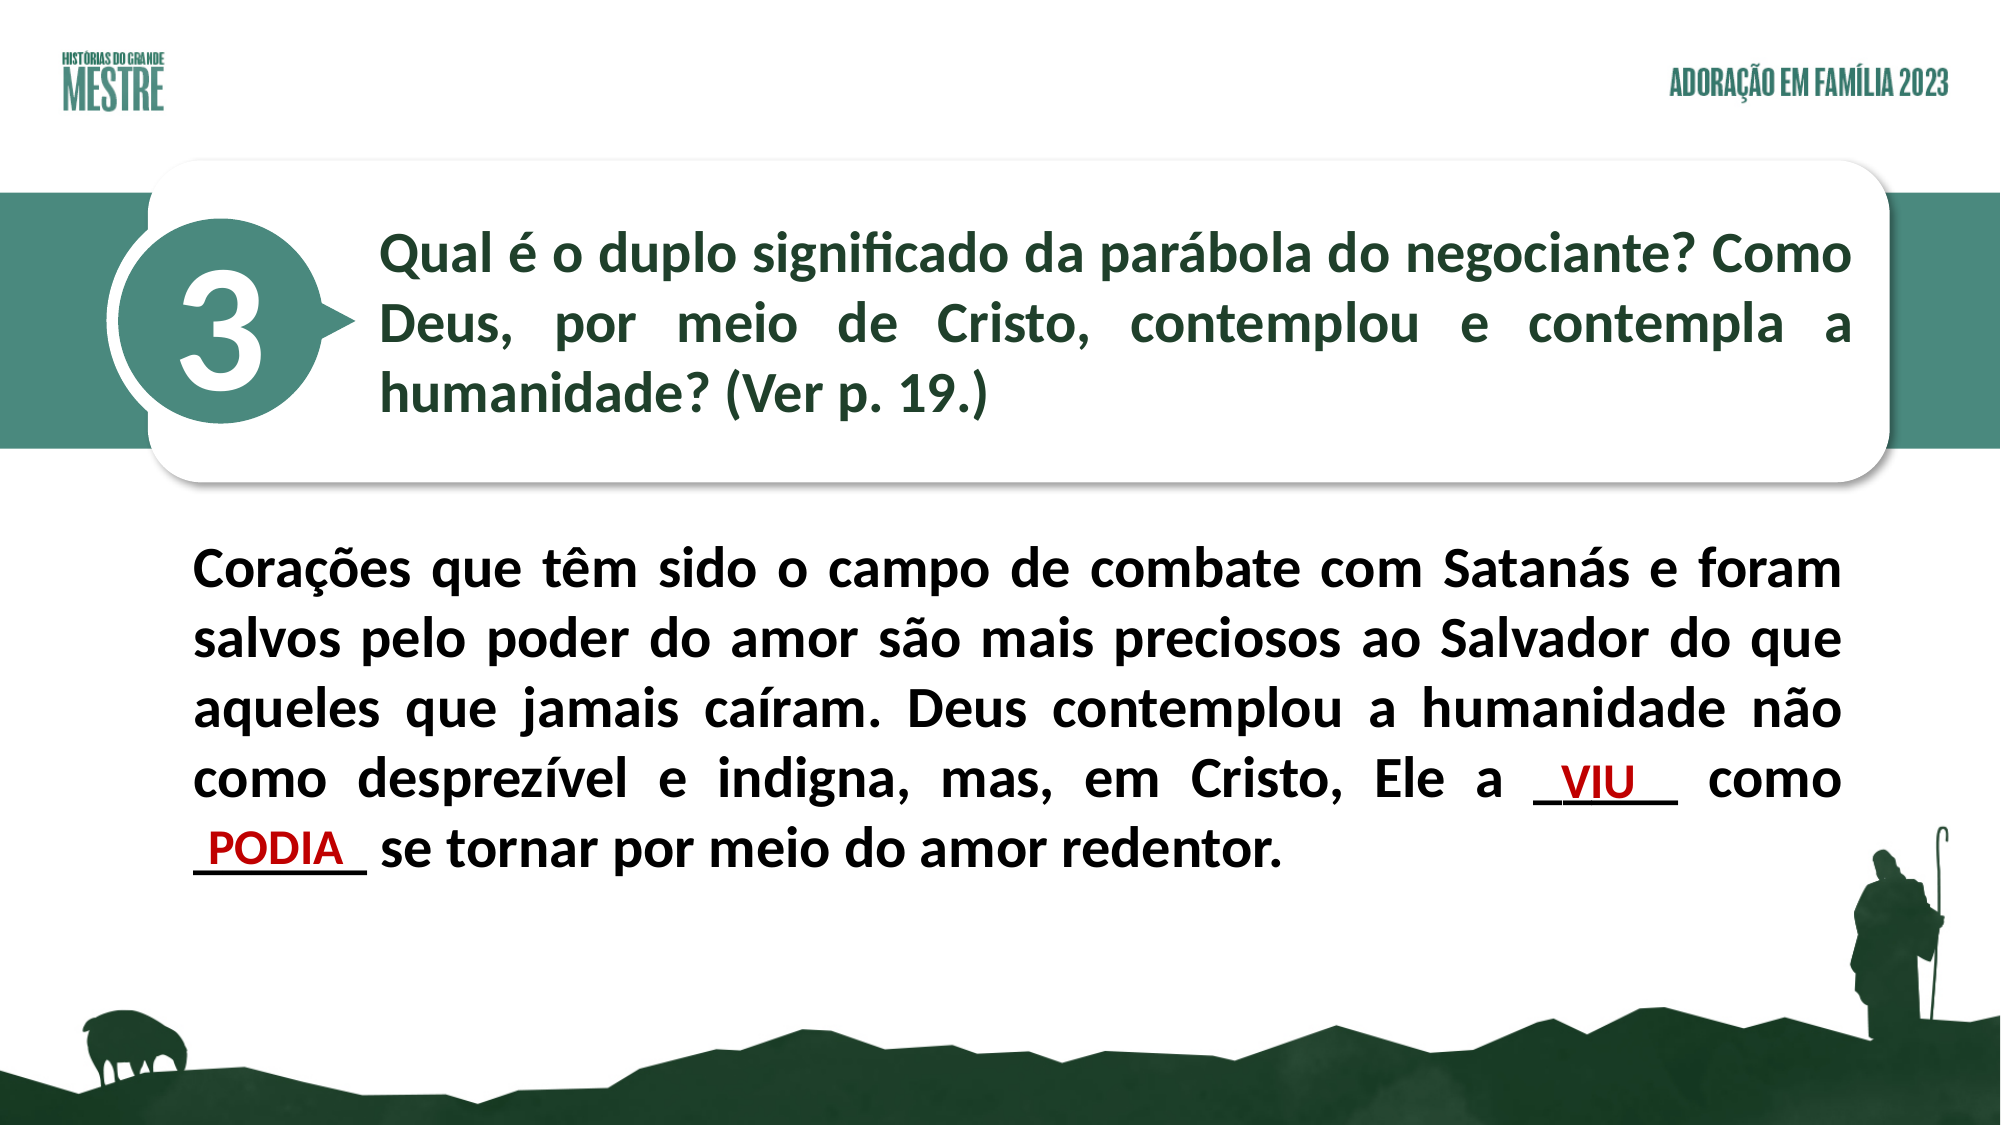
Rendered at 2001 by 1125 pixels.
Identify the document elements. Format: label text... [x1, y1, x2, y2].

text_box Corações que têm sido o campo de combate com Satanás e foram salvos pelo poder do amor são mais preciosos ao Salvador do que aqueles que jamais caíram. Deus contemplou a humanidade não como desprezível e indigna, mas, em Cristo, Ele a _____ como ______ se tornar por meio do amor redentor. [179, 521, 1859, 887]
text_box VIU [1546, 741, 1870, 817]
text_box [0, 160, 2000, 483]
picture [0, 0, 2001, 1125]
text_box PODIA [193, 806, 518, 882]
